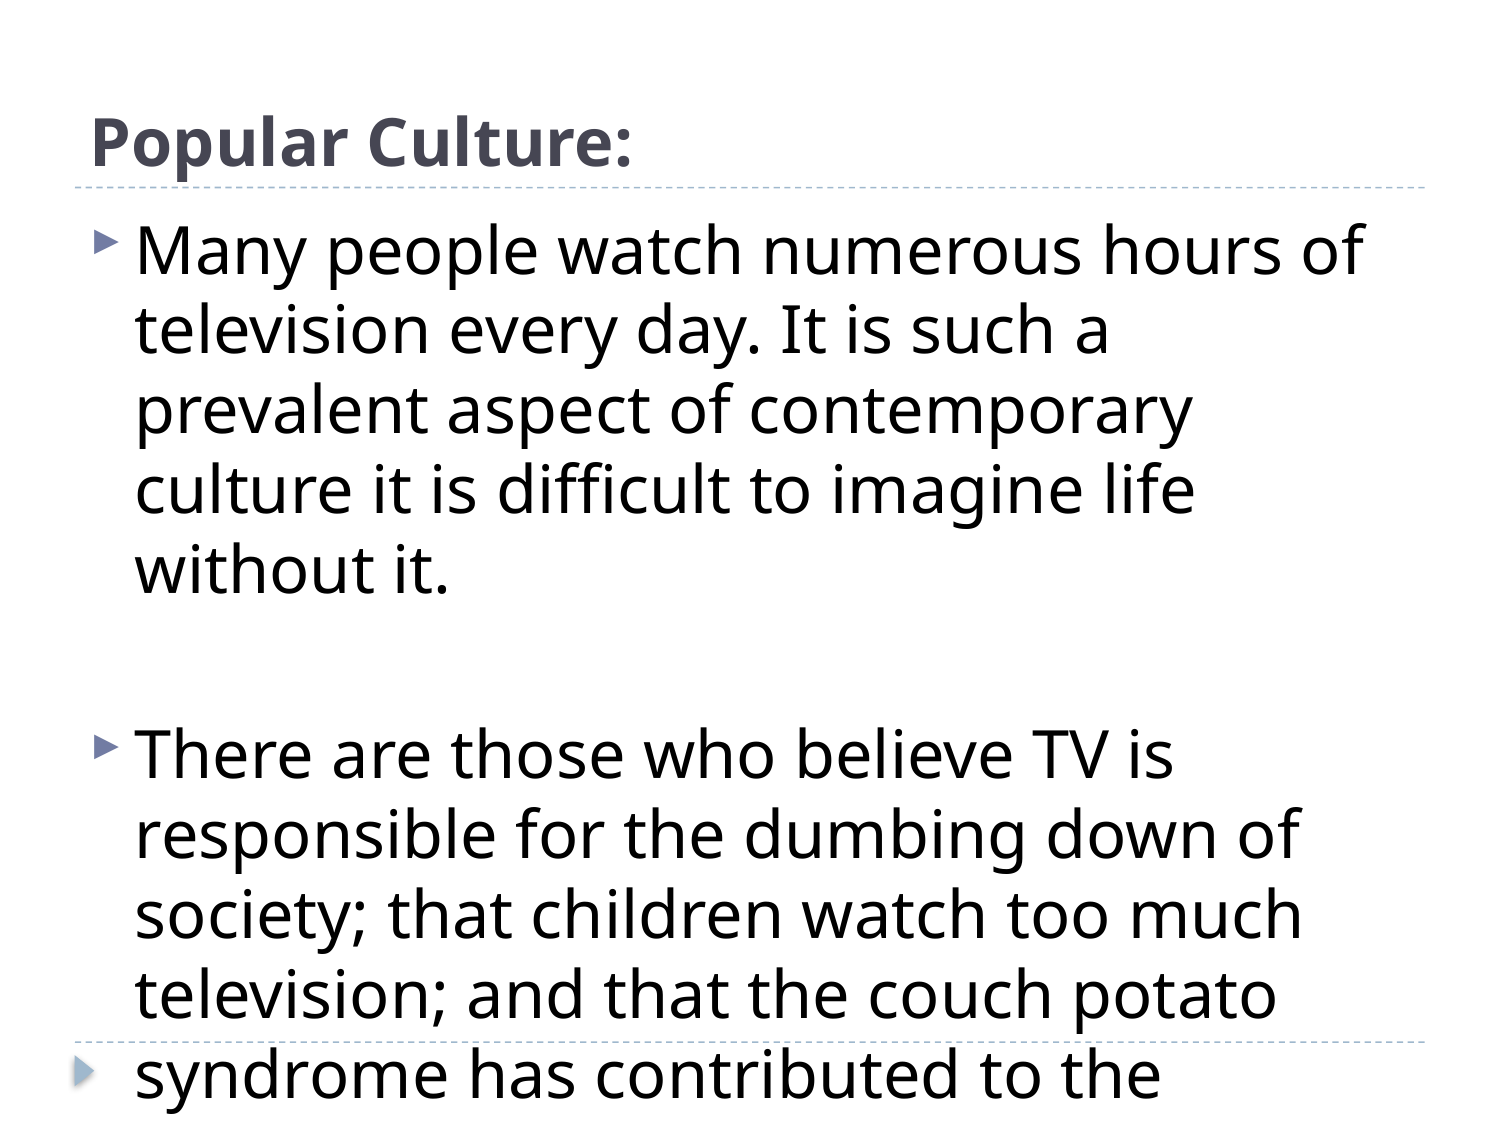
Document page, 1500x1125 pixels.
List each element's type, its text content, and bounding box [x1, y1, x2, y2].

list Many people watch numerous hours of television every day. It is such a prevalent aspect of contemporary culture it is difficult to imagine life without it. There are those who believe TV is responsible for the dumbing down of society; that children watch too much television; and that the couch potato syndrome has contributed to the epidemic of childhood obesity. [75, 200, 1425, 1010]
title Popular Culture: [75, 24, 1425, 188]
